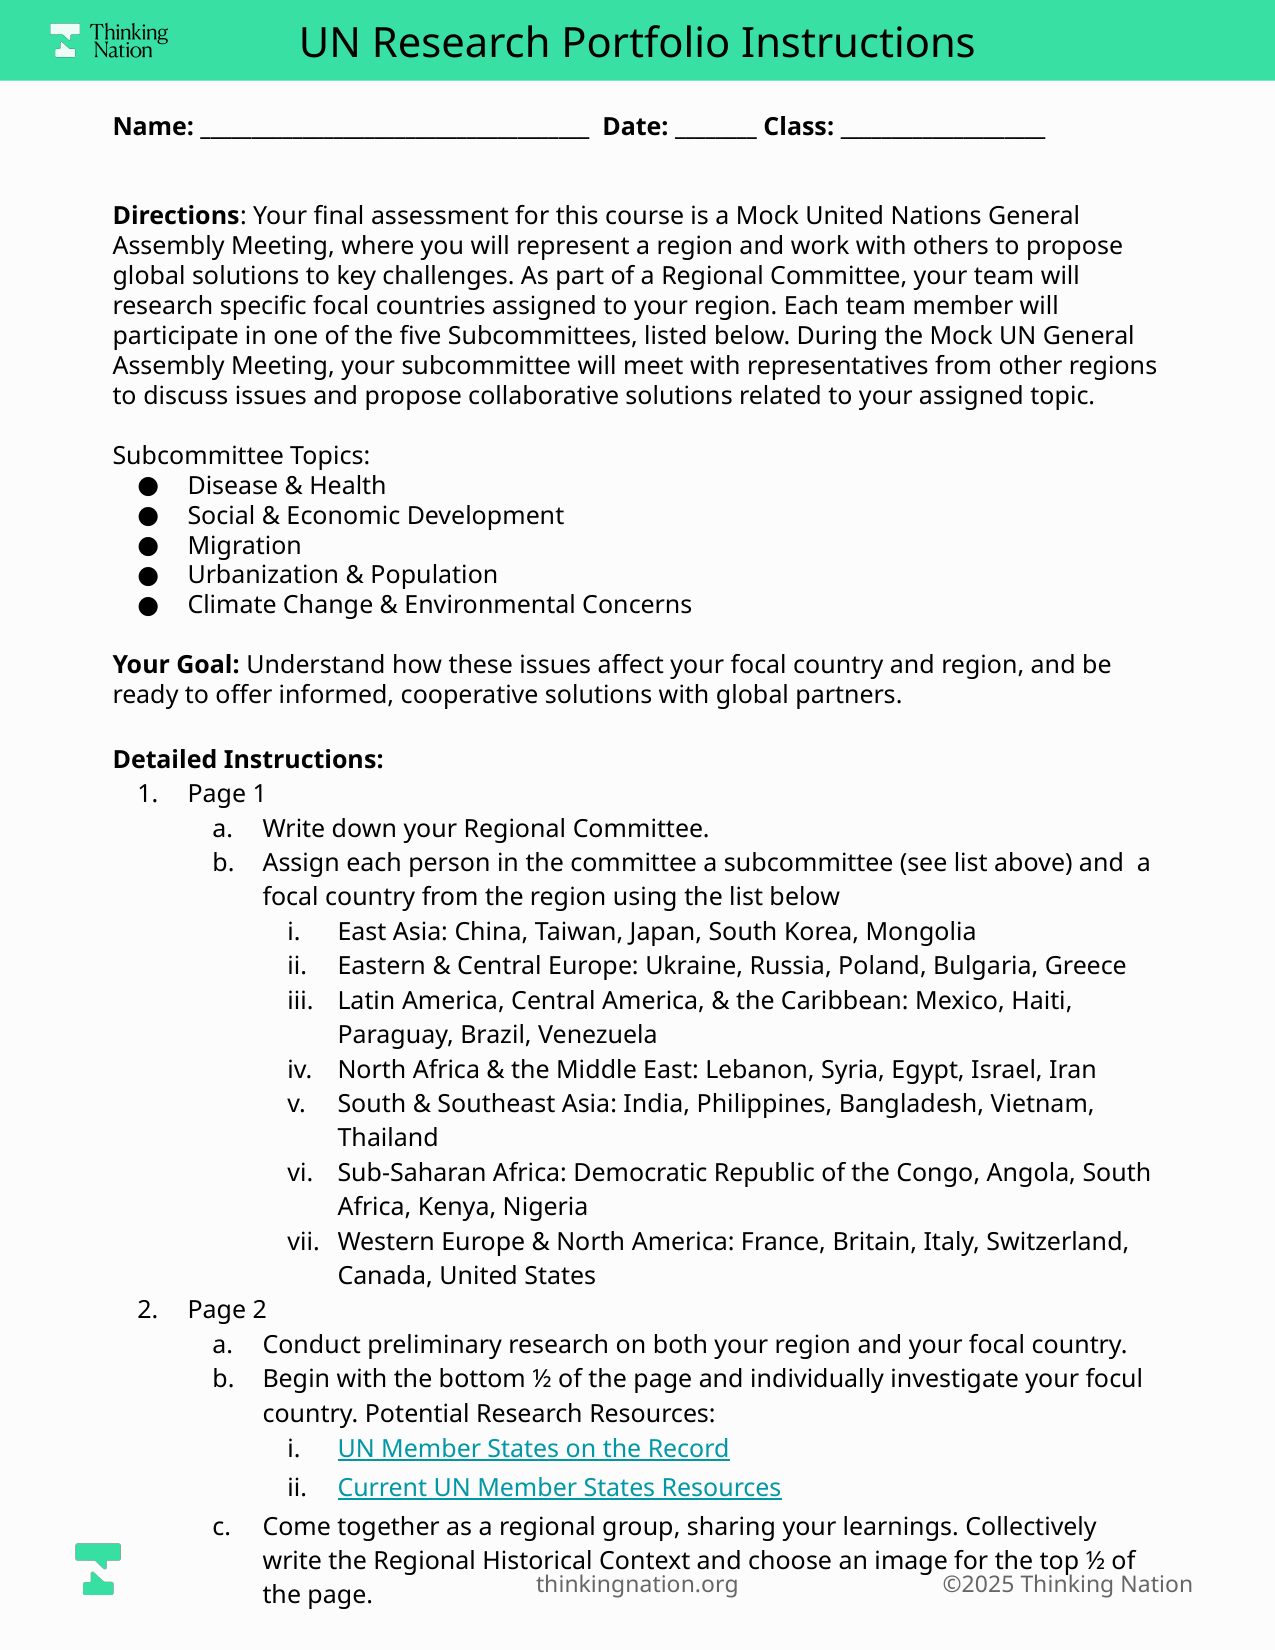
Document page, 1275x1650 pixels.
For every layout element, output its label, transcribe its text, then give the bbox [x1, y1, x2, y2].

text_box ©2025 Thinking Nation [1178, 1553, 1210, 1605]
text_box UN Research Portfolio Instructions [0, 0, 1275, 81]
picture [62, 1533, 134, 1605]
text_box Name: ______________________________________ Date: ________ Class: ____________________ Directions: Your final assessment for this course is a Mock United Nations General Assembly Meeting, where you will represent a region and work with others to propose global solutions to key challenges. As part of a Regional Committee, your team will research specific focal countries assigned to your region. Each team member will participate in one of the five Subcommittees, listed below. During the Mock UN General Assembly Meeting, your subcommittee will meet with representatives from other regions to discuss issues and propose collaborative solutions related to your assigned topic. Subcommittee Topics: Disease & Health Social & Economic Development Migration Urbanization & Population Climate Change & Environmental Concerns Your Goal: Understand how these issues affect your focal country and region, and be ready to offer informed, cooperative solutions with global partners. Detailed Instructions: Page 1 Write down your Regional Committee. Assign each person in the committee a subcommittee (see list above) and a focal country from the region using the list below East Asia: China, Taiwan, Japan, South Korea, Mongolia Eastern & Central Europe: Ukraine, Russia, Poland, Bulgaria, Greece Latin America, Central America, & the Caribbean: Mexico, Haiti, Paraguay, Brazil, Venezuela North Africa & the Middle East: Lebanon, Syria, Egypt, Israel, Iran South & Southeast Asia: India, Philippines, Bangladesh, Vietnam, Thailand Sub-Saharan Africa: Democratic Republic of the Congo, Angola, South Africa, Kenya, Nigeria Western Europe & North America: France, Britain, Italy, Switzerland, Canada, United States Page 2 Conduct preliminary research on both your region and your focal country. Begin with the bottom ½ of the page and individually investigate your focul country. Potential Research Resources: UN Member States on the Record Current UN Member States Resources Come together as a regional group, sharing your learnings. Collectively write the Regional Historical Context and choose an image for the top ½ of the page. [97, 94, 1178, 1624]
picture [36, 12, 172, 69]
